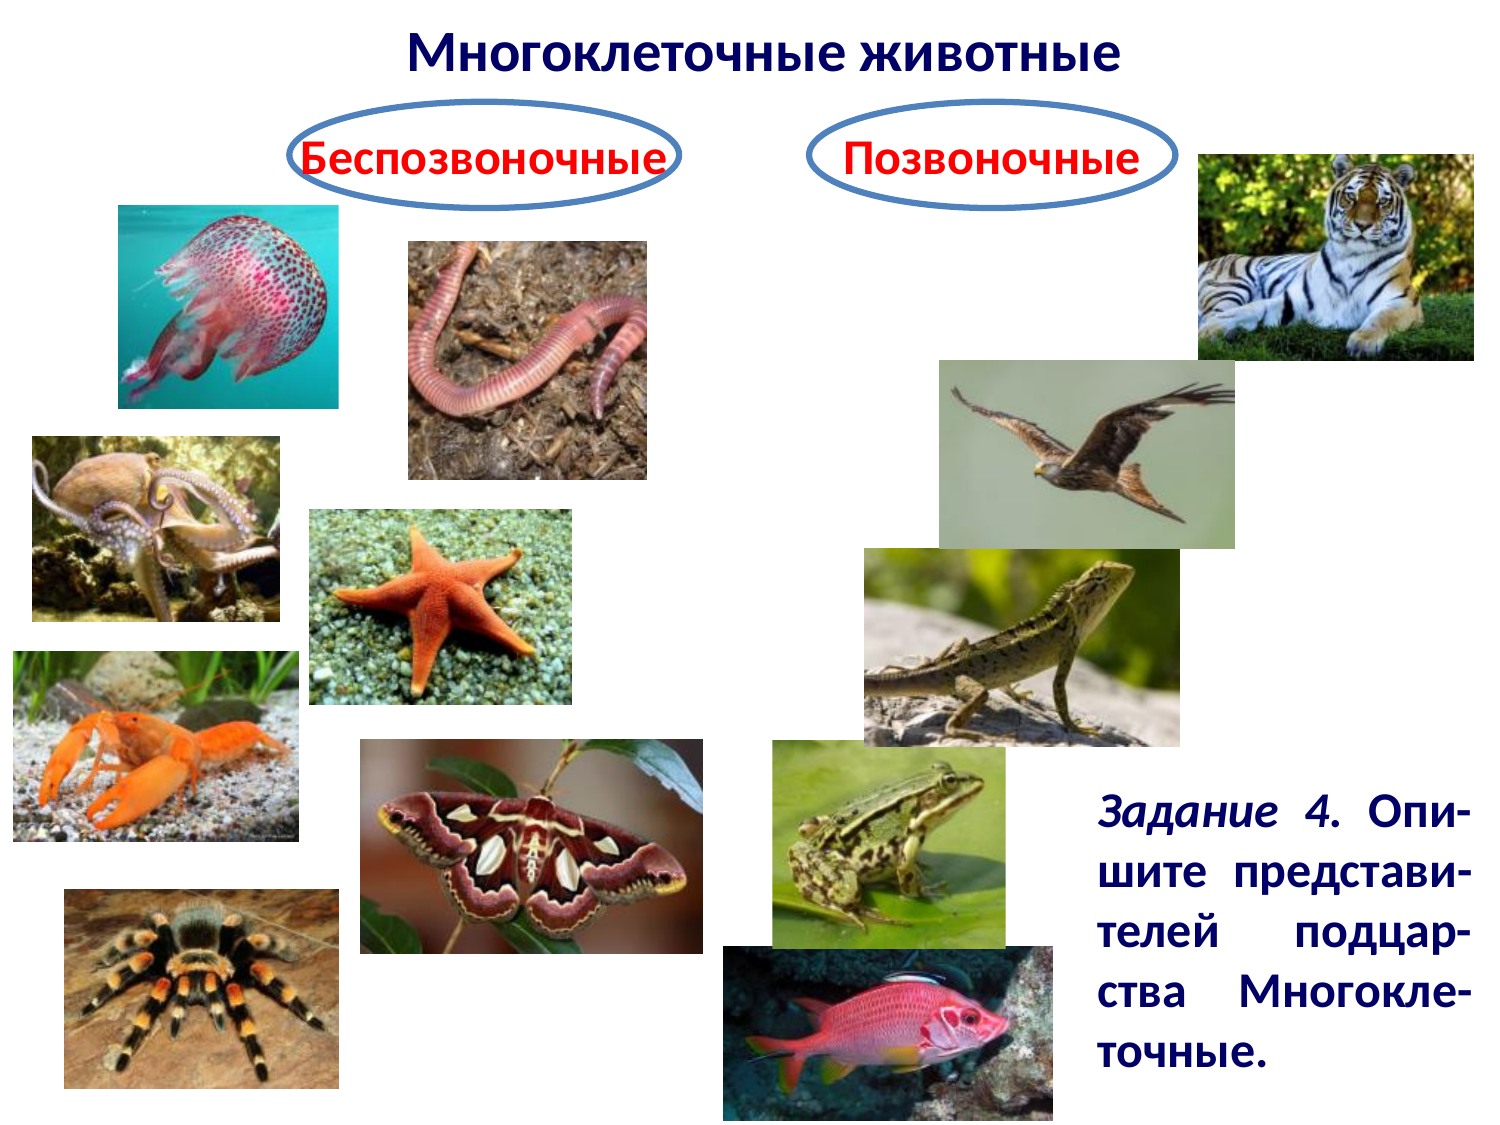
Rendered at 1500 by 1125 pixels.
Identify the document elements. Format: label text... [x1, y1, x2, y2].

picture [309, 509, 572, 705]
picture [13, 650, 299, 842]
picture [32, 436, 280, 622]
picture [359, 739, 703, 954]
text_box Позвоночные [809, 101, 1176, 209]
picture [407, 241, 647, 480]
picture [64, 889, 339, 1089]
title Многоклеточные животные [89, 4, 1440, 91]
text_box Задание 4. Опи-шите представи-телей подцар-ства Многокле-точные. [1082, 770, 1487, 1086]
text_box Беспозвоночные [289, 101, 680, 209]
picture [722, 154, 1474, 1121]
picture [117, 205, 340, 410]
